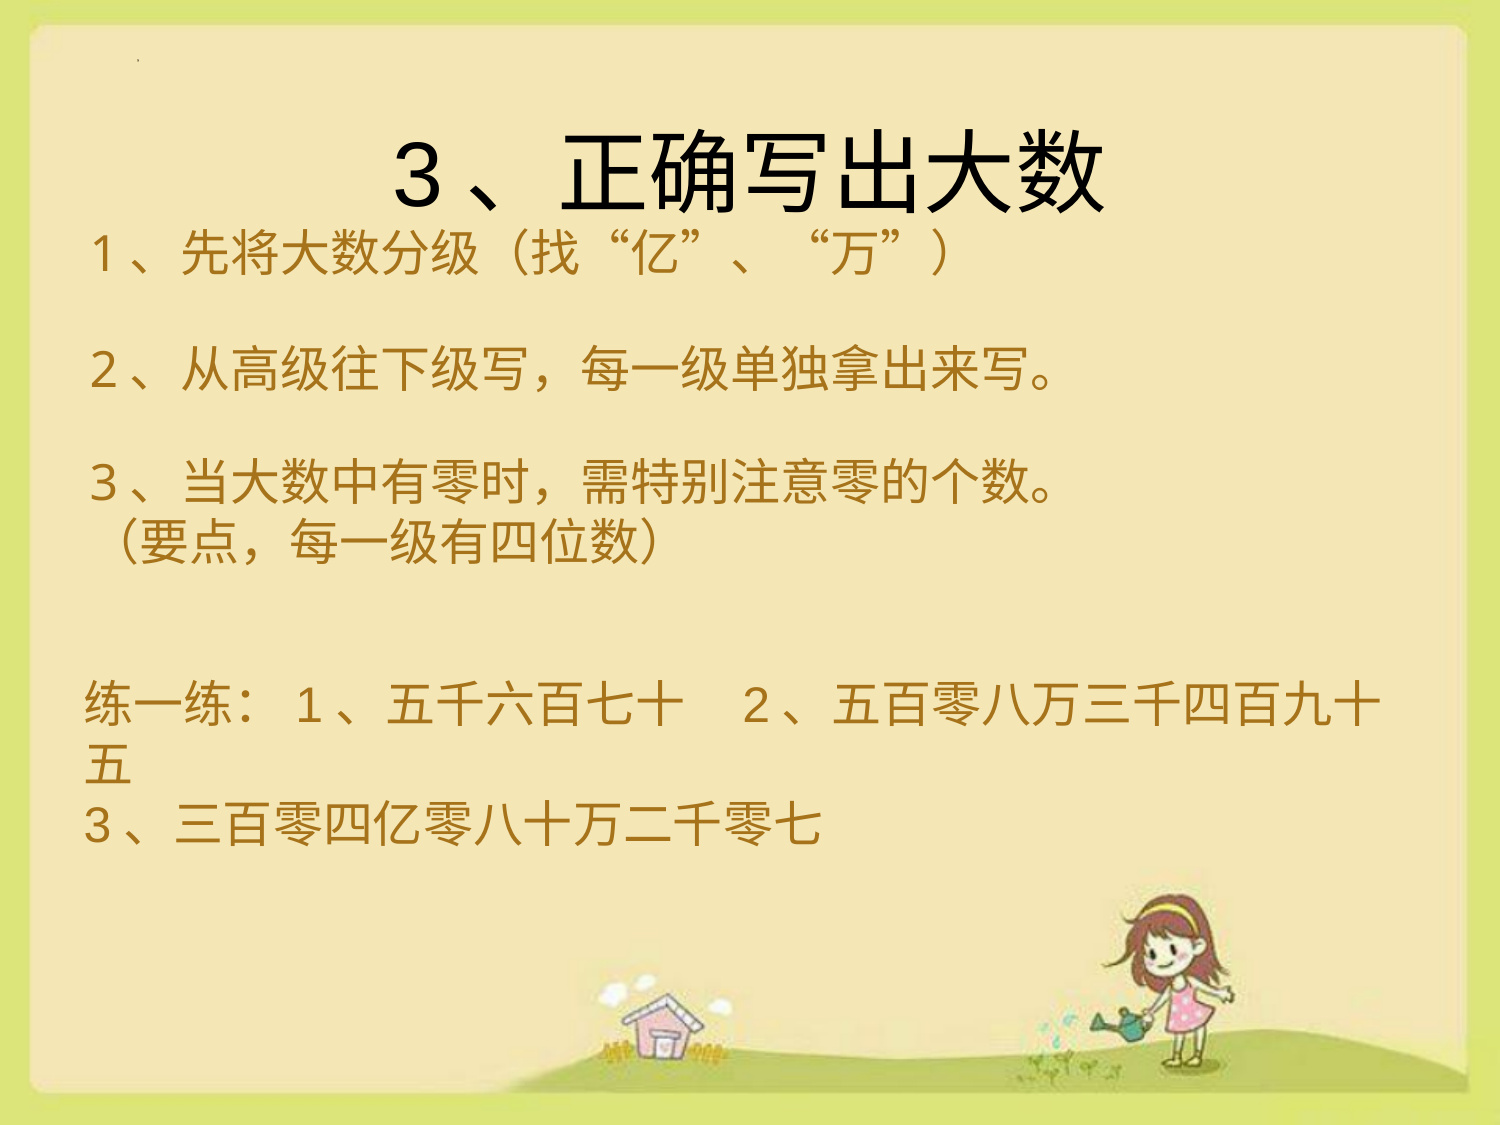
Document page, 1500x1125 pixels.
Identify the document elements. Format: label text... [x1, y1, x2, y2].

text_box 1、先将大数分级（找“亿”、“万”） [74, 214, 998, 289]
title 3、正确写出大数 [74, 44, 1426, 233]
text_box 2、从高级往下级写，每一级单独拿出来写。 [74, 329, 1131, 405]
picture [0, 0, 1500, 1125]
text_box 3、当大数中有零时，需特别注意零的个数。（要点，每一级有四位数） [74, 443, 1131, 579]
text_box 练一练：1、五千六百七十 2、五百零八万三千四百九十五 3、三百零四亿零八十万二千零七 [68, 665, 1429, 861]
